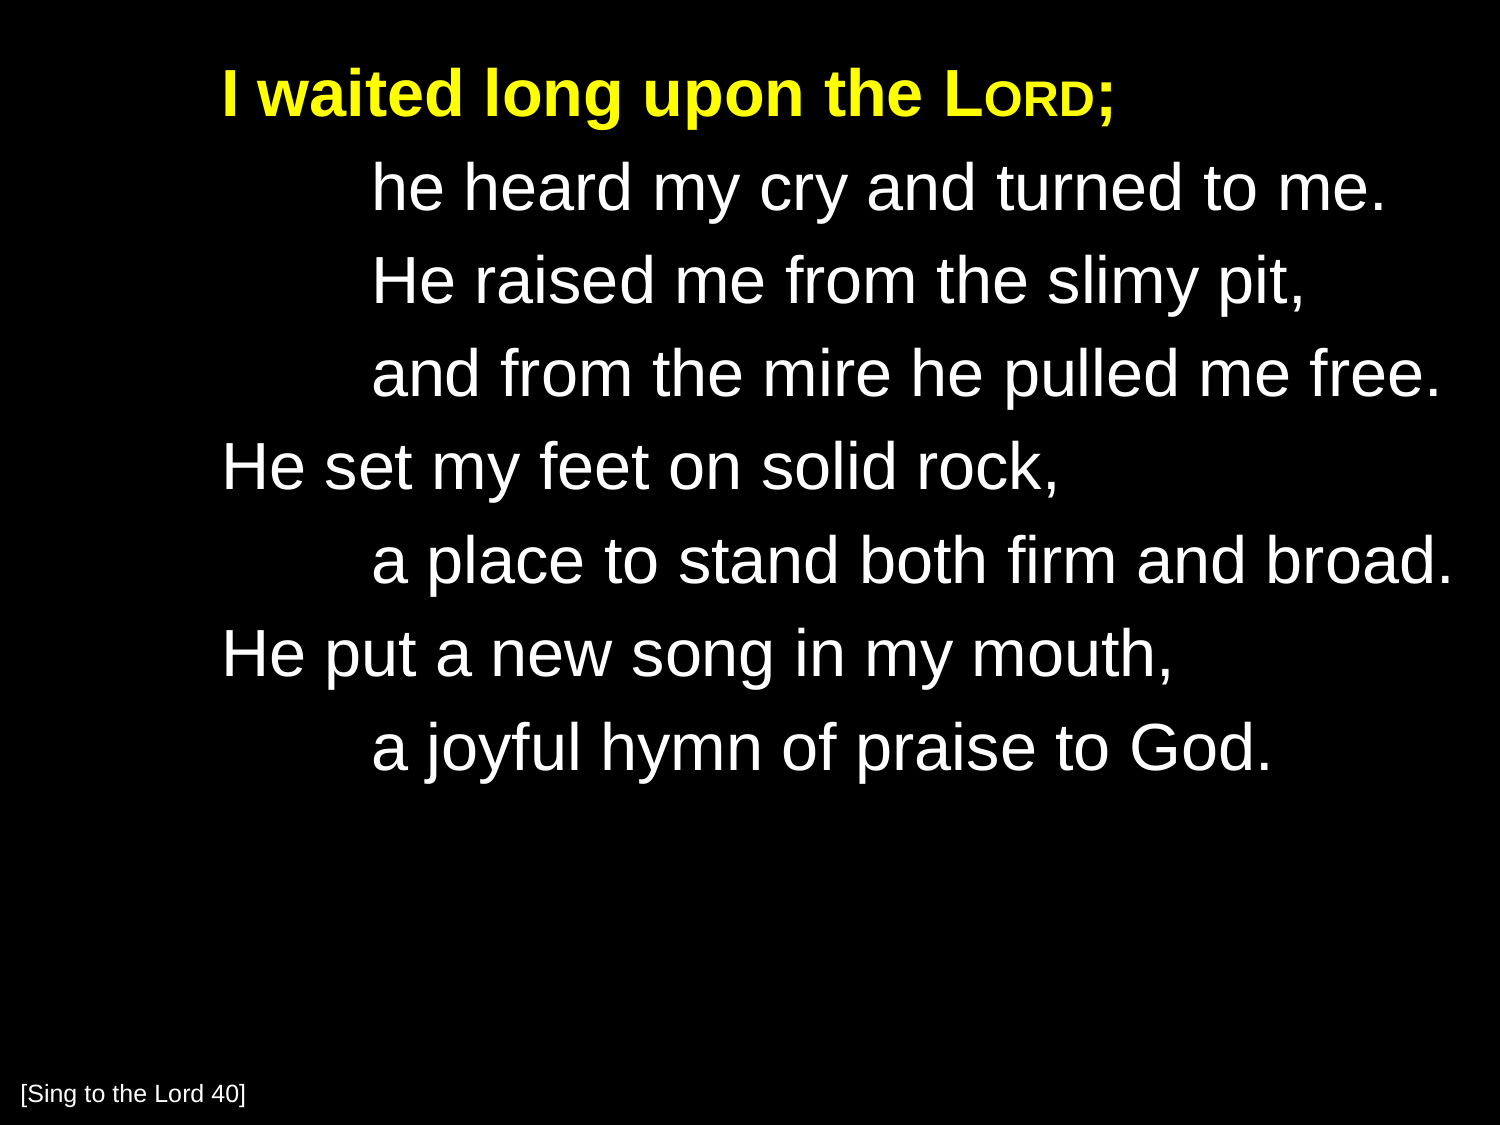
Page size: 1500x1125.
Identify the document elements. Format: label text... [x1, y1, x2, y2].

text_box [Sing to the Lord 40] [5, 1070, 526, 1115]
list I waited long upon the Lord; he heard my cry and turned to me. He raised me from the slimy pit, and from the mire he pulled me free. He set my feet on solid rock, a place to stand both firm and broad. He put a new song in my mouth, a joyful hymn of praise to God. [0, 42, 1500, 1047]
